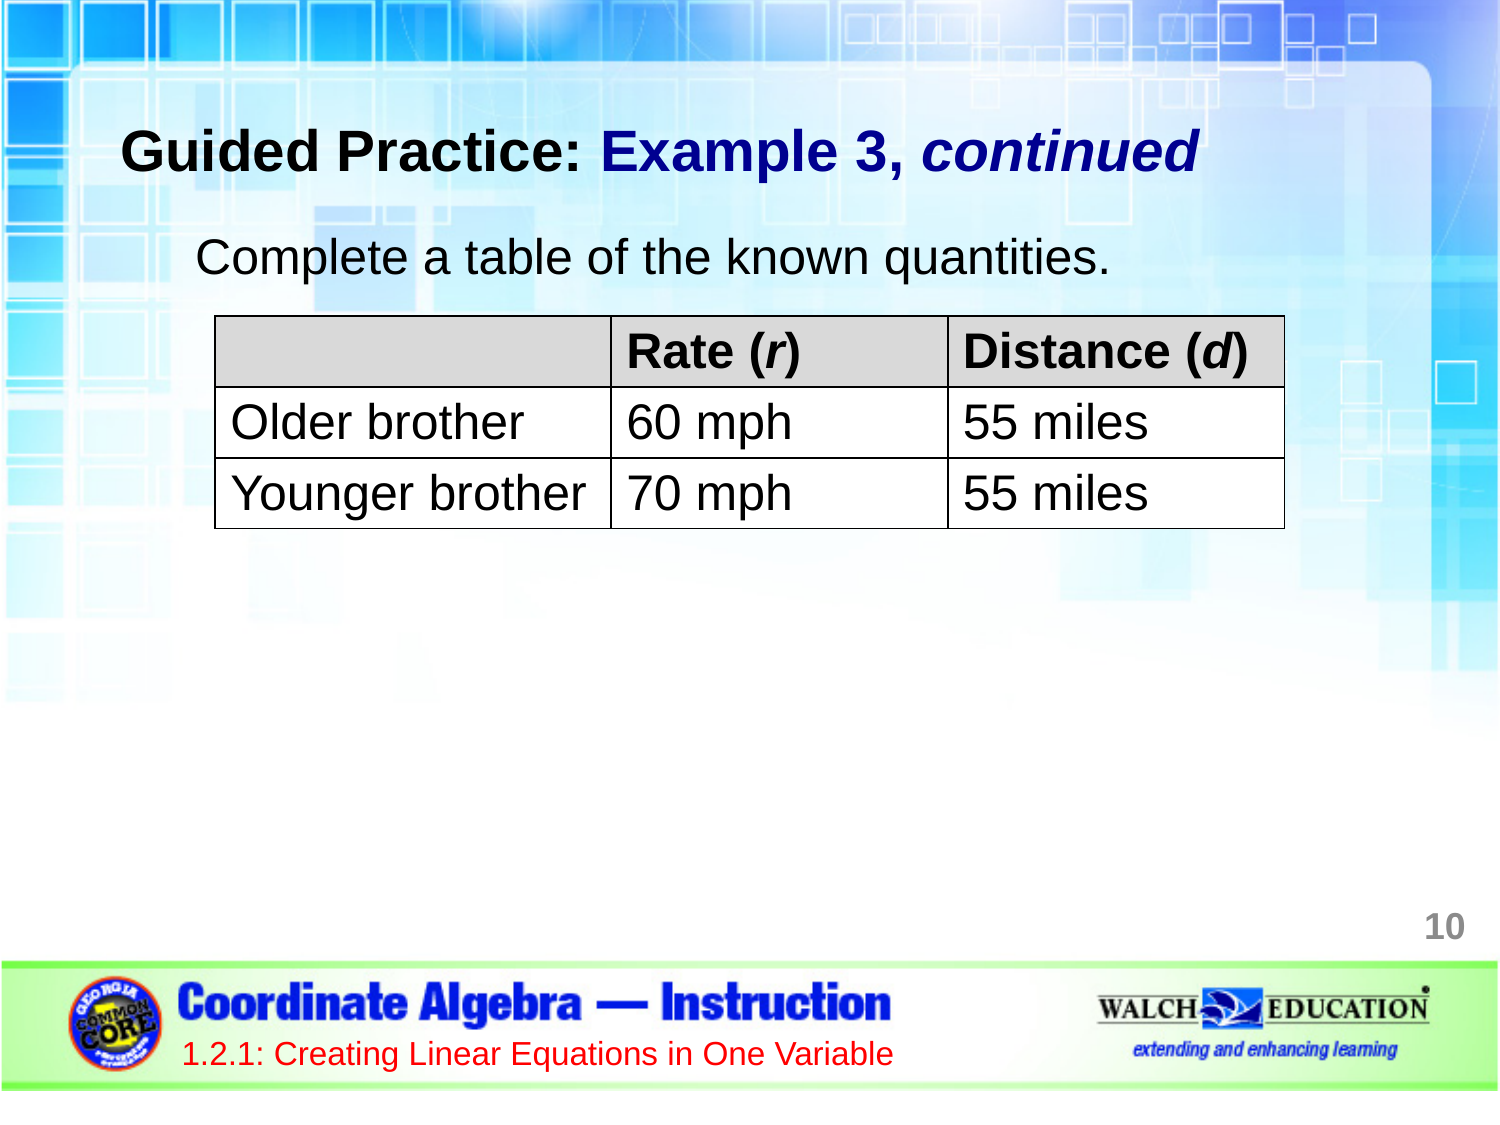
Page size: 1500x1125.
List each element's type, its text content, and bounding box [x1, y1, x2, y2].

table_cell 55 miles [949, 459, 1284, 528]
table_header Distance (d) [949, 317, 1284, 386]
table_header [216, 317, 610, 386]
picture [1, 0, 1500, 1091]
table_cell Older brother [216, 388, 610, 457]
table_header Rate (r) [612, 317, 947, 386]
table_cell 55 miles [949, 388, 1284, 457]
table_cell Younger brother [216, 459, 610, 528]
slide_number 10 [1361, 901, 1481, 949]
table_cell 70 mph [612, 459, 947, 528]
subtitle Guided Practice: Example 3, continued Complete a table of the known quantities. [105, 105, 1394, 925]
table_cell 60 mph [612, 388, 947, 457]
list 1.2.1: Creating Linear Equations in One Variable [166, 1024, 1074, 1069]
